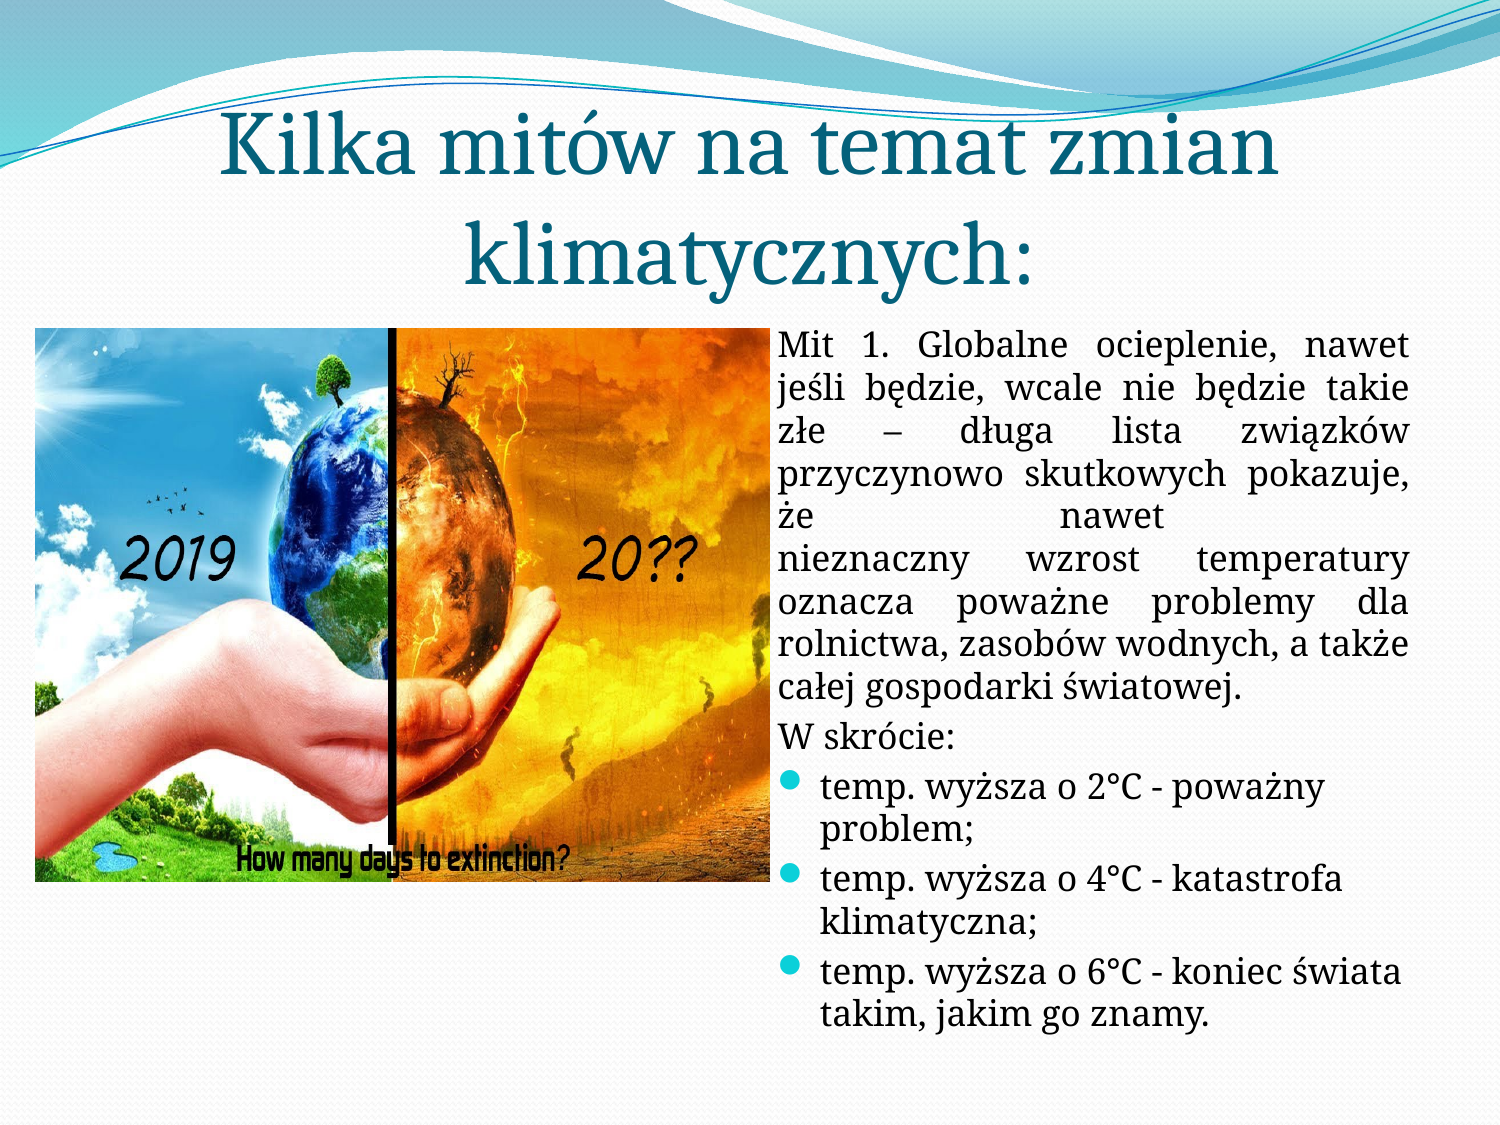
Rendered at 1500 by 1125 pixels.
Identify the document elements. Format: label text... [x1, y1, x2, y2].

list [34, 327, 770, 882]
list Mit 1. Globalne ocieplenie, nawet jeśli będzie, wcale nie będzie takie złe – długa lista związków przyczynowo skutkowych pokazuje, że nawet nieznaczny wzrost temperatury oznacza poważne problemy dla rolnictwa, zasobów wodnych, a także całej gospodarki światowej. W skrócie: temp. wyższa o 2°C - poważny problem; temp. wyższa o 4°C - katastrofa klimatyczna; temp. wyższa o 6°C - koniec świata takim, jakim go znamy. [762, 314, 1425, 1043]
title Kilka mitów na temat zmian klimatycznych: [75, 115, 1425, 303]
